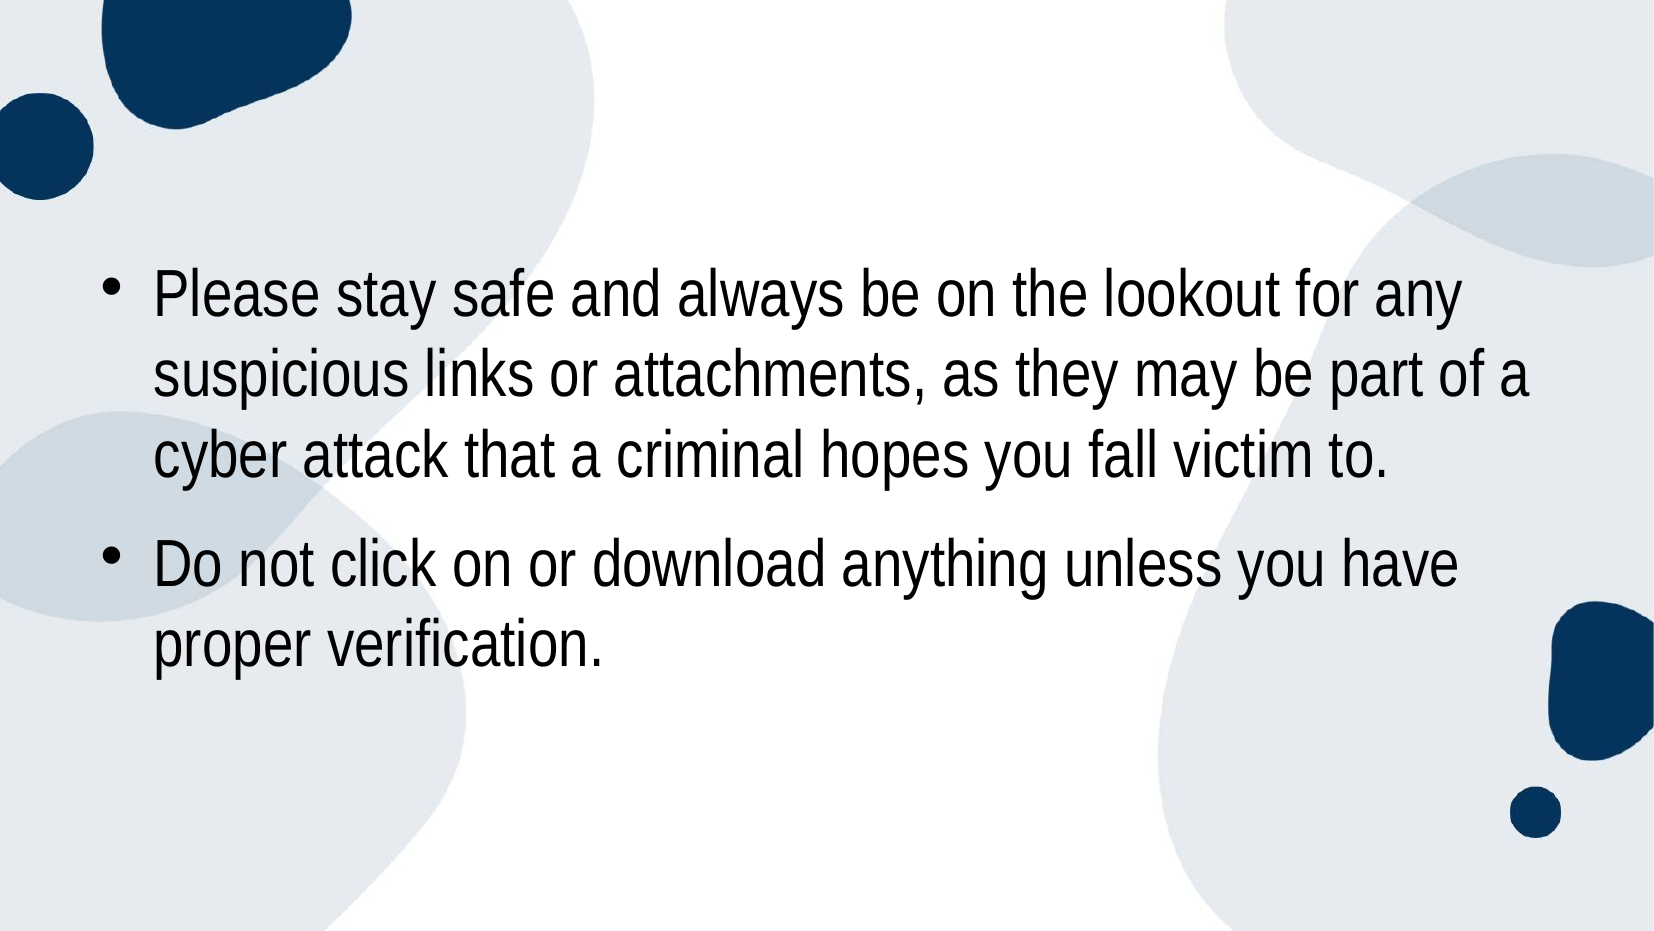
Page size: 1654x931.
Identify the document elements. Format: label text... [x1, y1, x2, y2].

picture [0, 0, 1654, 931]
list Please stay safe and always be on the lookout for any suspicious links or attachments, as they may be part of a cyber attack that a criminal hopes you fall victim to. Do not click on or download anything unless you have proper verification. [82, 250, 1571, 680]
